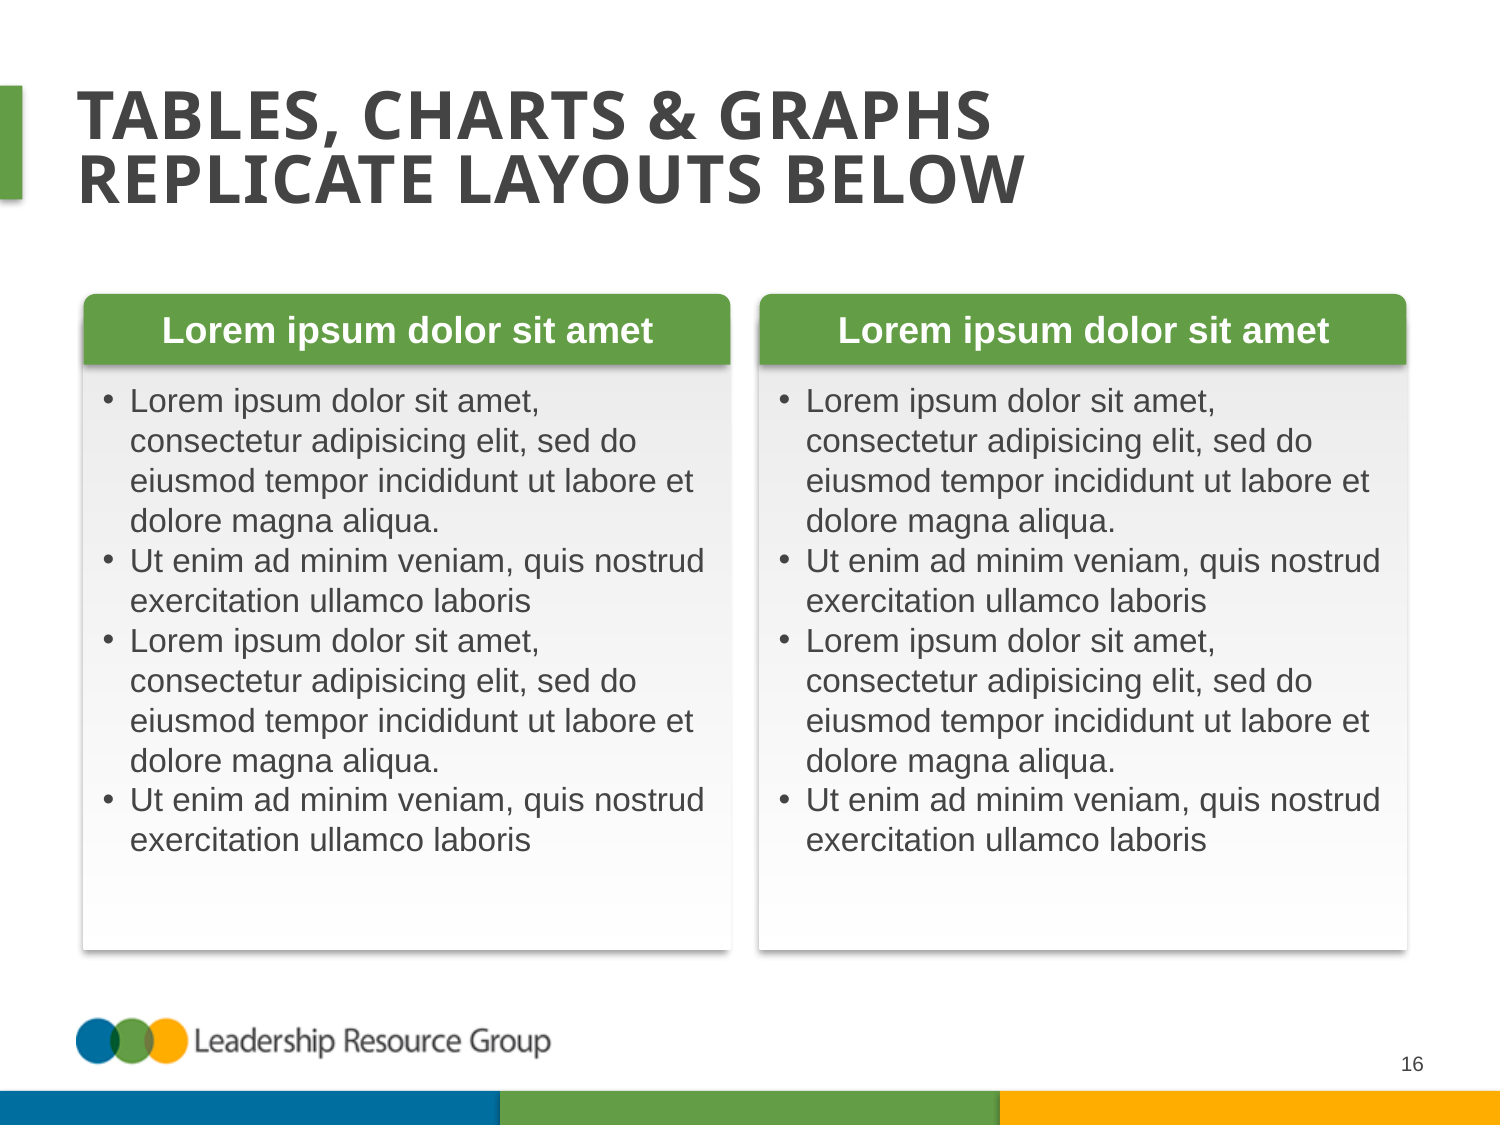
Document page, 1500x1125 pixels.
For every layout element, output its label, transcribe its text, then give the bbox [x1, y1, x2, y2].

text_box [167, 288, 1400, 957]
picture [76, 1013, 577, 1067]
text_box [759, 293, 1407, 950]
title Tables, Charts & Graphs Replicate LAYOUTS Below [76, 77, 1423, 224]
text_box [83, 293, 731, 950]
